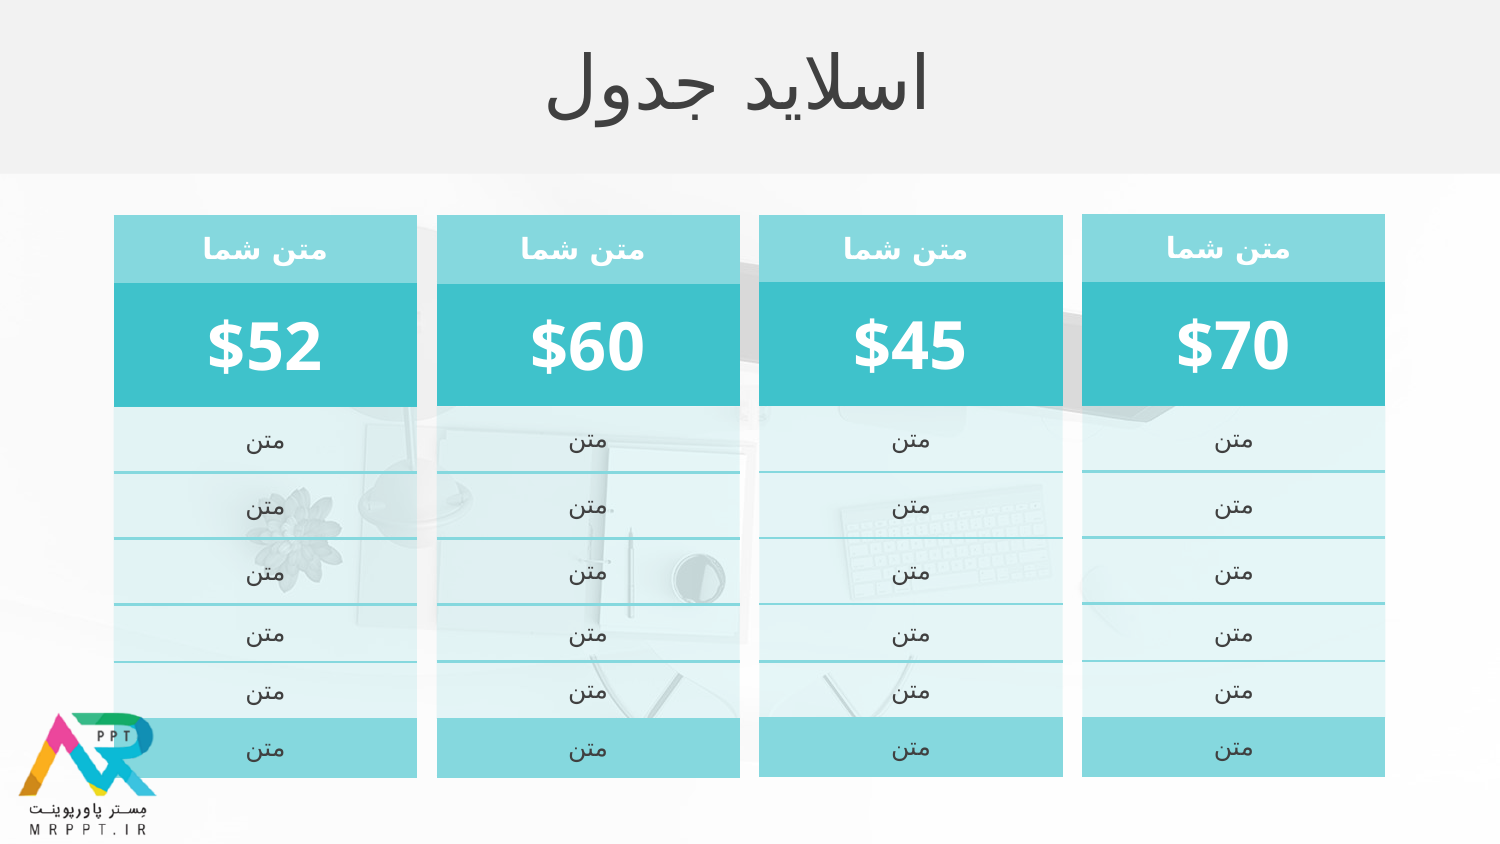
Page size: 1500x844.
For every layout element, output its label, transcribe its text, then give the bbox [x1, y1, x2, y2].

table_cell متن [114, 606, 417, 661]
table_cell متن [437, 474, 740, 537]
table_cell متن [759, 406, 1063, 471]
table_cell متن [437, 606, 740, 660]
table_cell متن [1082, 406, 1385, 470]
table_cell متن [759, 720, 1063, 775]
table_cell متن [1082, 720, 1385, 774]
table_header متن شما [759, 217, 1063, 282]
table_cell متن [759, 473, 1063, 537]
list اسلاید جدول [0, 32, 1500, 127]
table_cell $45 [759, 282, 1063, 406]
table_cell متن [437, 663, 740, 718]
table_header متن شما [1082, 217, 1385, 282]
table_header متن شما [114, 218, 417, 283]
table_cell متن [114, 474, 417, 537]
table_cell متن [1082, 662, 1385, 717]
table_cell متن [114, 540, 417, 603]
table_cell $60 [437, 284, 740, 406]
table_cell متن [114, 663, 417, 718]
table_cell متن [437, 406, 740, 471]
table_cell $70 [1082, 282, 1385, 406]
table_cell متن [437, 540, 740, 603]
table_cell $52 [114, 283, 417, 407]
table_cell متن [1082, 473, 1385, 536]
table_cell متن [759, 663, 1063, 717]
table_cell متن [1082, 605, 1385, 660]
table_header متن شما [437, 218, 740, 281]
table_cell متن [1082, 539, 1385, 602]
picture [0, 174, 1500, 844]
table_cell متن [437, 720, 740, 775]
table_cell متن [177, 721, 417, 775]
table_cell متن [759, 605, 1063, 660]
table_cell متن [114, 407, 417, 471]
table_cell متن [759, 539, 1063, 603]
